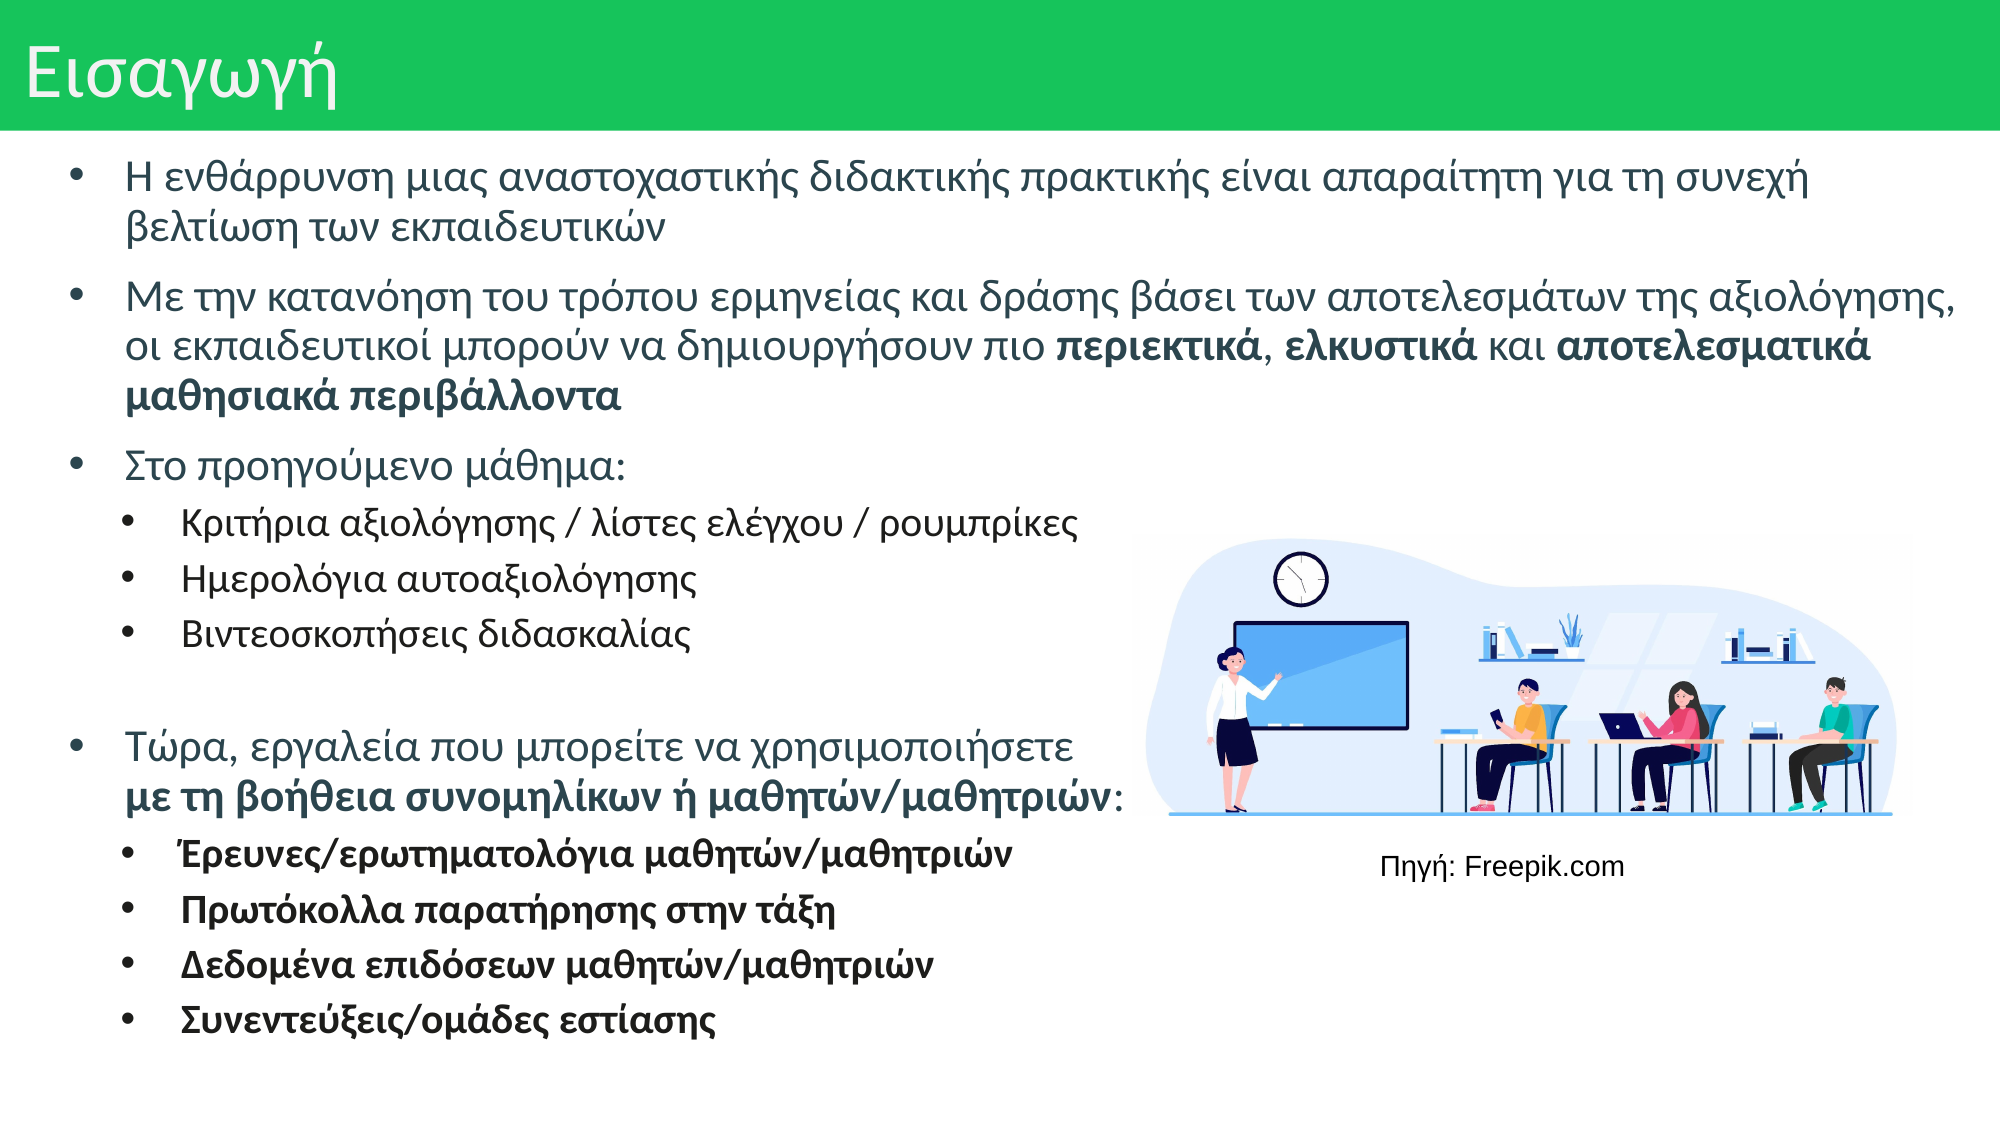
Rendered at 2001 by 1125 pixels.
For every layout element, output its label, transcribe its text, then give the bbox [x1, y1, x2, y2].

title Εισαγωγή [16, 13, 1976, 131]
list Η ενθάρρυνση μιας αναστοχαστικής διδακτικής πρακτικής είναι απαραίτητη για τη συνεχή βελτίωση των εκπαιδευτικών Με την κατανόηση του τρόπου ερμηνείας και δράσης βάσει των αποτελεσμάτων της αξιολόγησης, οι εκπαιδευτικοί μπορούν να δημιουργήσουν πιο περιεκτικά, ελκυστικά και αποτελεσματικά μαθησιακά περιβάλλοντα Στο προηγούμενο μάθημα: Κριτήρια αξιολόγησης / λίστες ελέγχου / ρουμπρίκες Ημερολόγια αυτοαξιολόγησης Βιντεοσκοπήσεις διδασκαλίας Τώρα, εργαλεία που μπορείτε να χρησιμοποιήσετε με τη βοήθεια συνομηλίκων ή μαθητών/μαθητριών: Έρευνες/ερωτηματολόγια μαθητών/μαθητριών Πρωτόκολλα παρατήρησης στην τάξη Δεδομένα επιδόσεων μαθητών/μαθητριών Συνεντεύξεις/ομάδες εστίασης [16, 144, 1976, 1108]
text_box Πηγή: Freepik.com [1364, 839, 1766, 890]
picture [1132, 533, 1913, 816]
